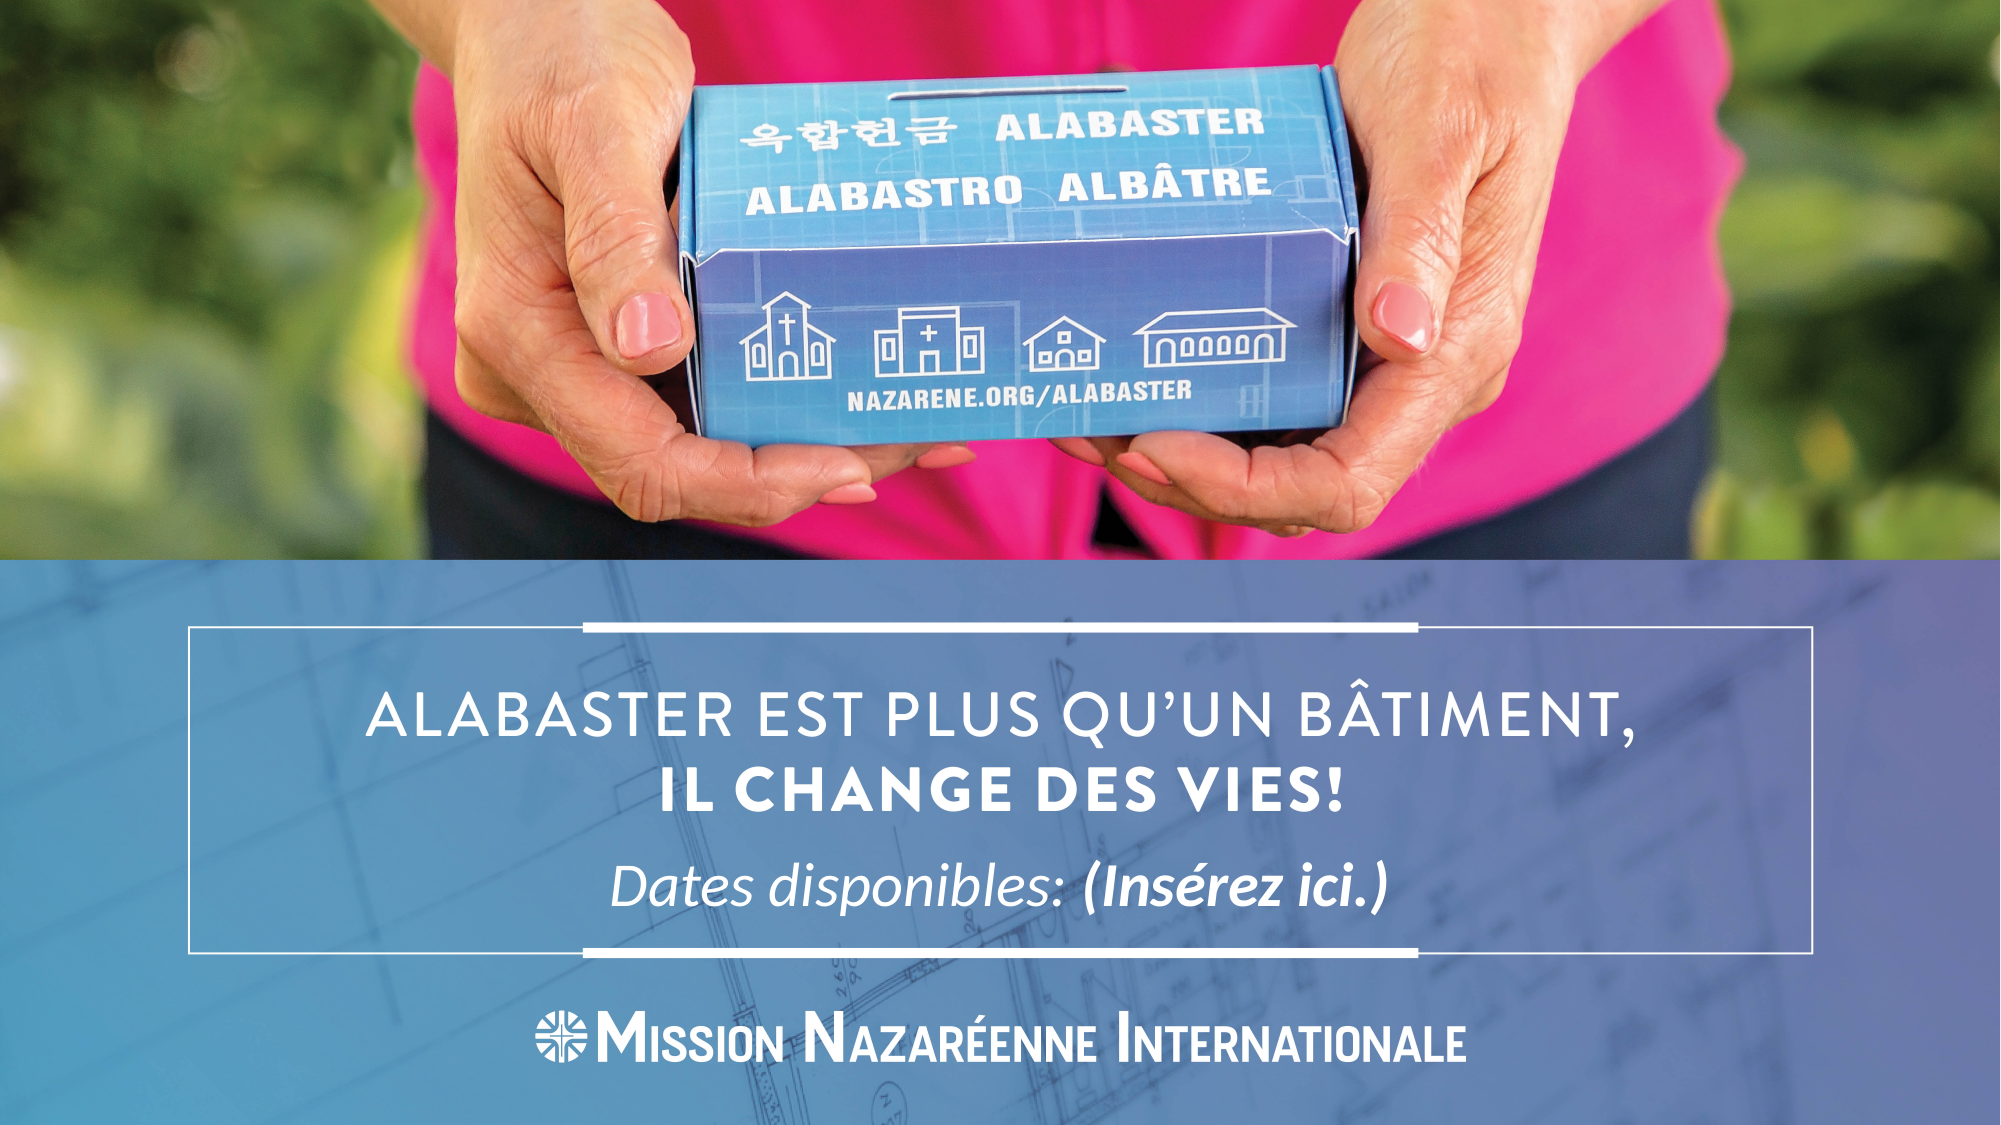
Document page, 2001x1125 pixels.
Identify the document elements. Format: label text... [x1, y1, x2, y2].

picture [0, 0, 2001, 1125]
text_box Dates disponibles: (Insérez ici.) [188, 837, 1811, 927]
